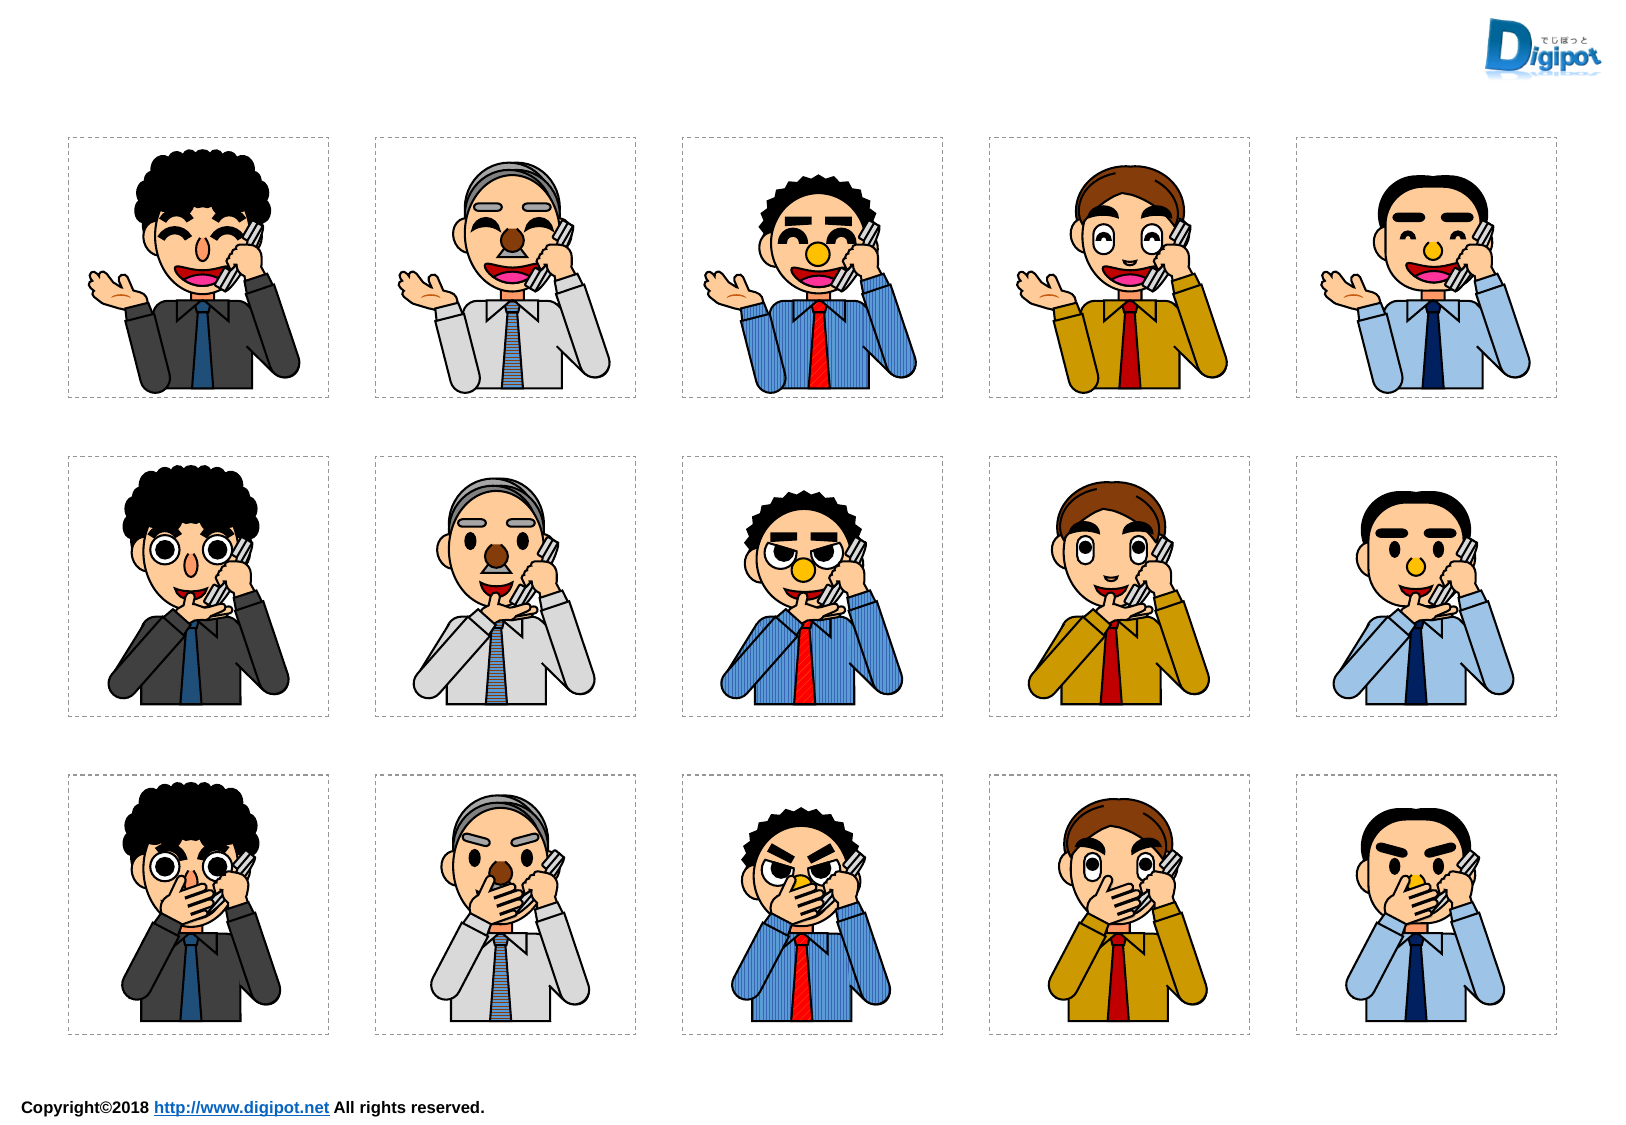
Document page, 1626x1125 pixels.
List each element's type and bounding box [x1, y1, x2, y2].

text_box [1325, 176, 1520, 394]
text_box [742, 808, 881, 1022]
text_box [708, 175, 906, 394]
text_box [1021, 166, 1217, 394]
text_box [736, 491, 893, 706]
picture [1485, 18, 1602, 82]
text_box [1348, 492, 1504, 706]
text_box [1043, 482, 1199, 706]
text_box [123, 466, 279, 706]
text_box [441, 795, 580, 1022]
text_box [403, 162, 600, 394]
text_box [428, 478, 585, 706]
text_box [93, 150, 290, 394]
text_box [1059, 798, 1197, 1022]
text_box [1356, 808, 1495, 1022]
text_box [123, 783, 271, 1022]
